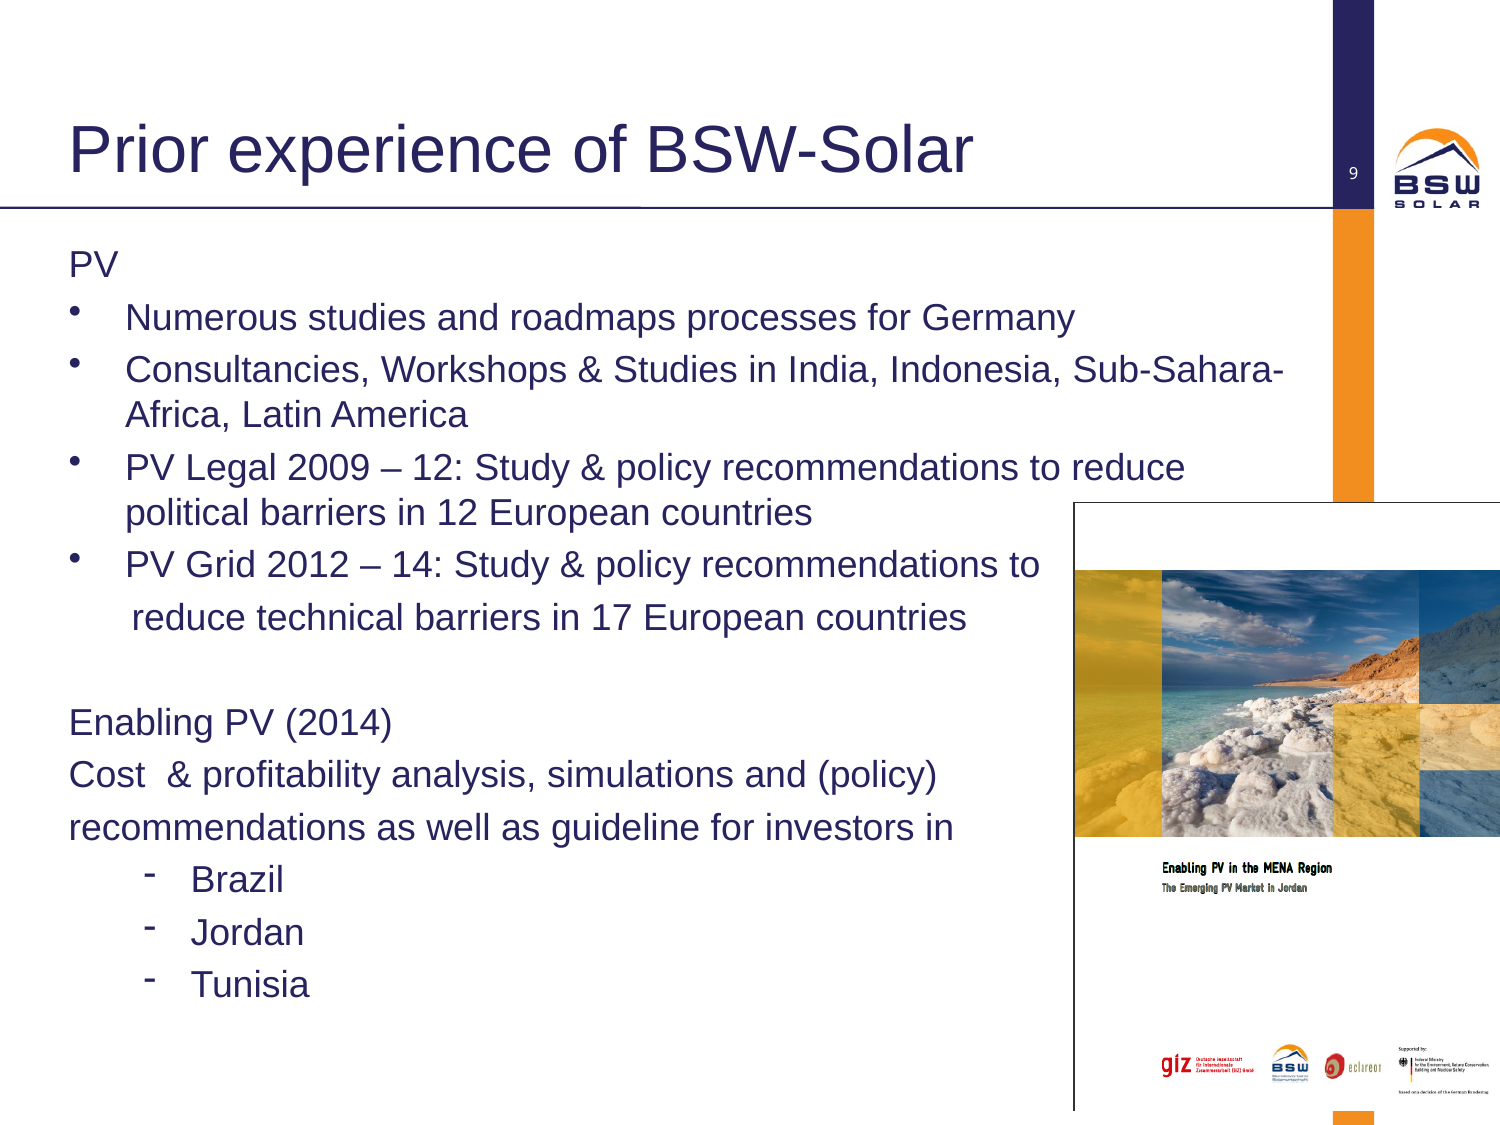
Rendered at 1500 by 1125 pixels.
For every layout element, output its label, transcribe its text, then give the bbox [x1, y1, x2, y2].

list PV Numerous studies and roadmaps processes for Germany Consultancies, Workshops & Studies in India, Indonesia, Sub-Sahara-Africa, Latin America PV Legal 2009 – 12: Study & policy recommendations to reduce political barriers in 12 European countries PV Grid 2012 – 14: Study & policy recommendations to reduce technical barriers in 17 European countries Enabling PV (2014) Cost & profitability analysis, simulations and (policy) recommendations as well as guideline for investors in Brazil Jordan Tunisia [68, 240, 1305, 1086]
title Prior experience of BSW-Solar [68, 0, 1263, 187]
slide_number 9 [1332, 81, 1375, 186]
picture [1391, 125, 1482, 208]
picture [1073, 502, 1500, 1111]
